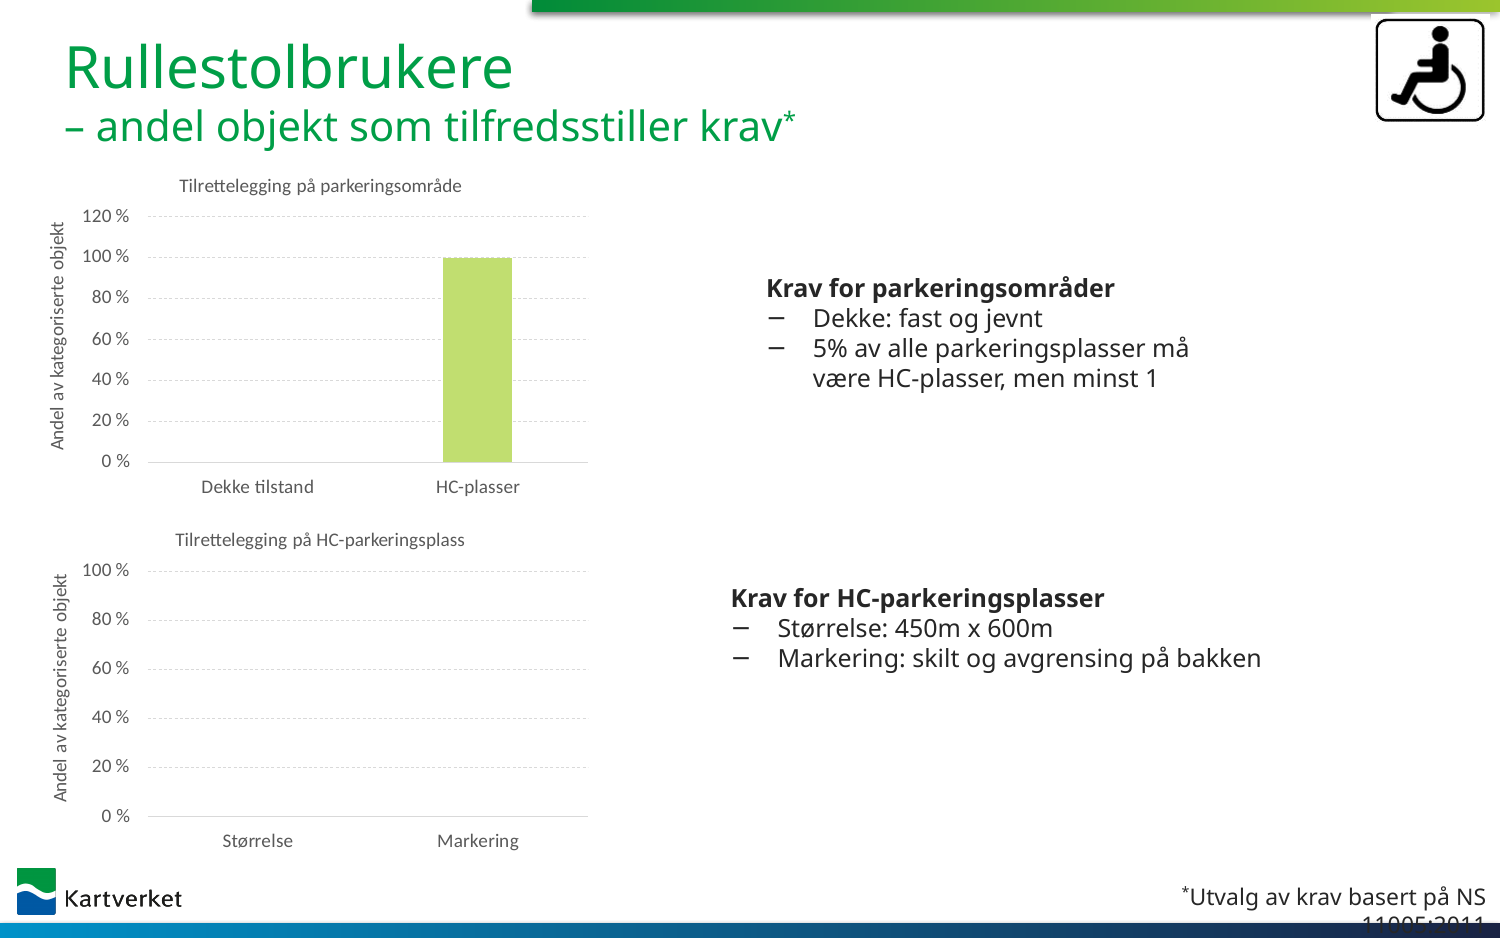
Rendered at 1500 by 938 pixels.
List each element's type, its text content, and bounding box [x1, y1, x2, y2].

text_box Krav for parkeringsområder Dekke: fast og jevnt 5% av alle parkeringsplasser må være HC-plasser, men minst 1 [751, 264, 1232, 400]
text_box Rullestolbrukere – andel objekt som tilfredsstiller krav* [49, 23, 1431, 158]
picture [41, 166, 599, 505]
picture [1371, 13, 1491, 127]
text_box *Utvalg av krav basert på NS 11005:2011 [1068, 873, 1500, 938]
picture [41, 520, 599, 859]
text_box Krav for HC-parkeringsplasser Størrelse: 450m x 600m Markering: skilt og avgrensing på bakken [715, 574, 1278, 680]
